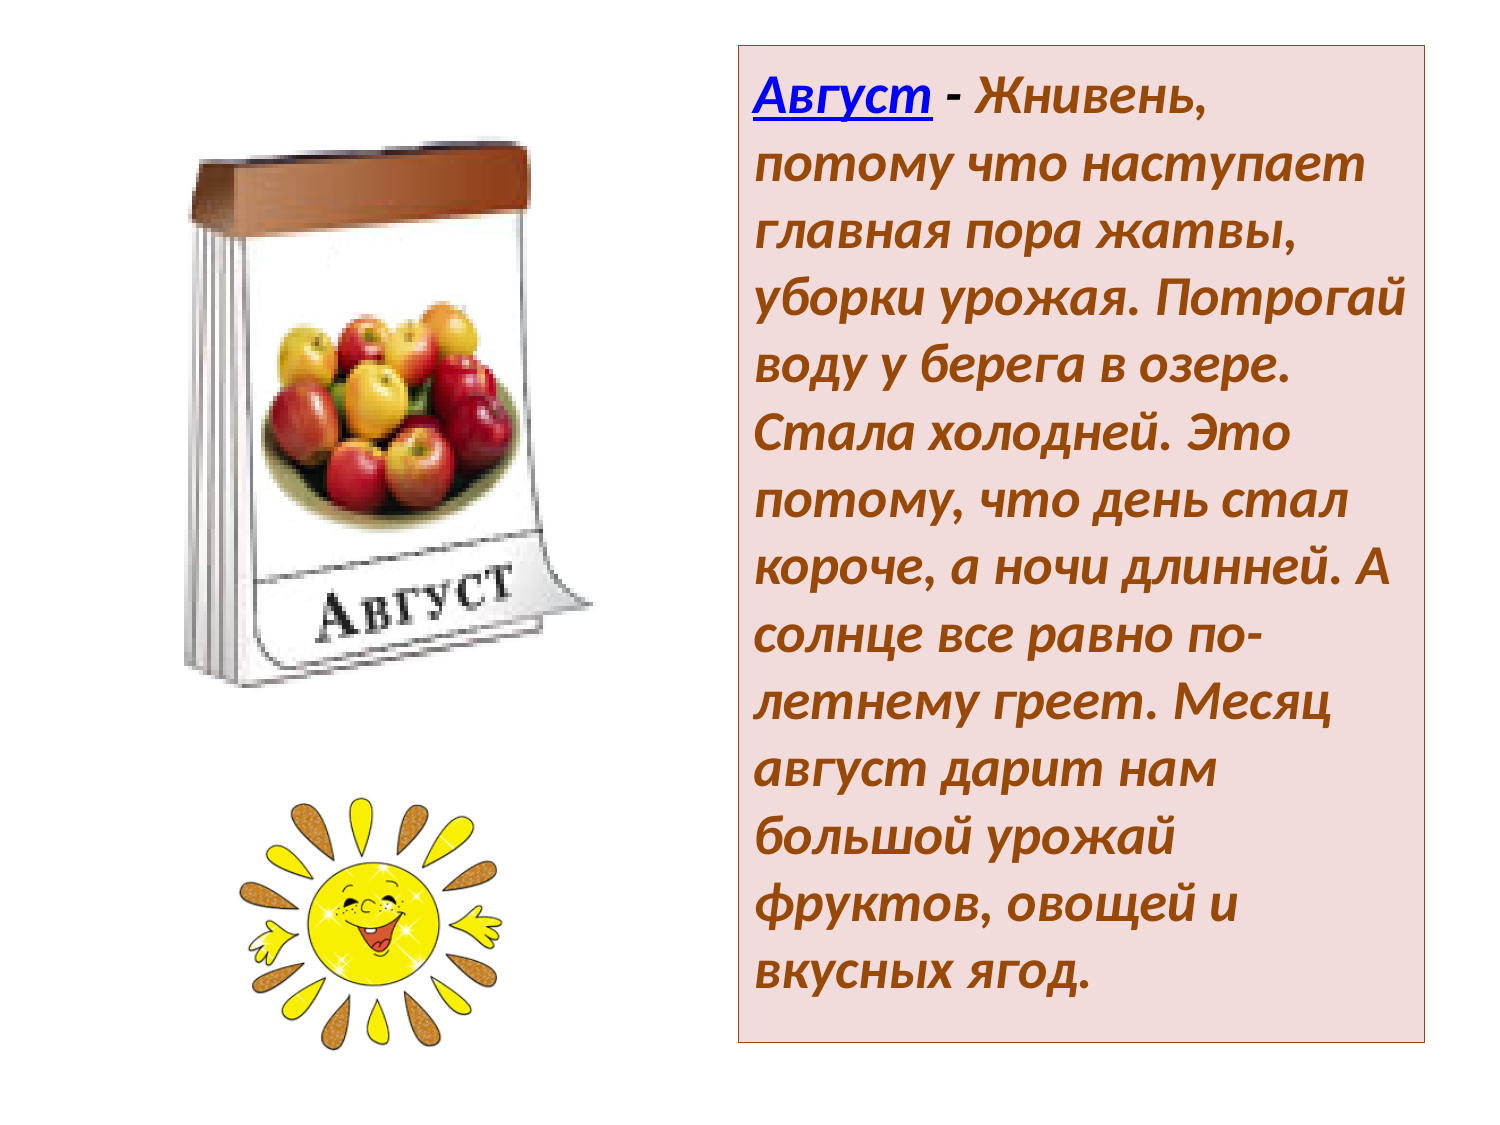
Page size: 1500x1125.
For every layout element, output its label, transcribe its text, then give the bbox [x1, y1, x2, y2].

title Август - Жнивень, потому что наступает главная пора жатвы, уборки урожая. Потрогай воду у берега в озере. Стала холодней. Это потому, что день стал короче, а ночи длинней. А солнце все равно по-летнему греет. Месяц август дарит нам большой урожай фруктов, овощей и вкусных ягод. [738, 45, 1425, 1043]
picture [0, 105, 821, 730]
picture [198, 749, 540, 1068]
